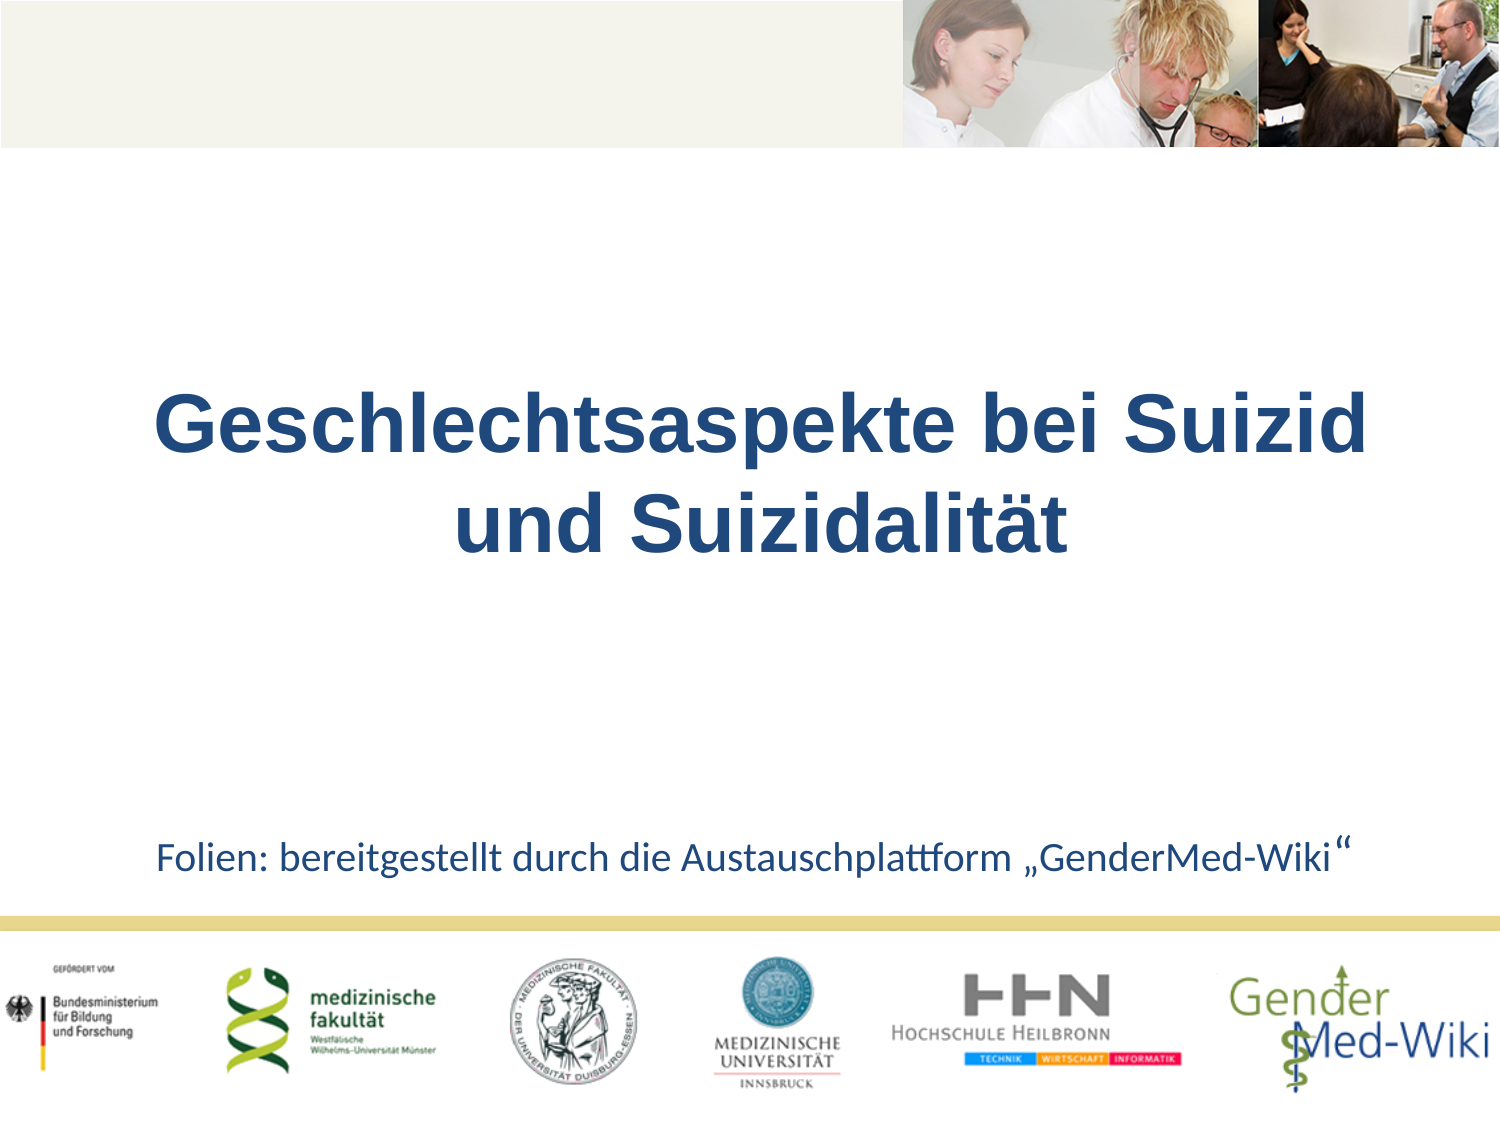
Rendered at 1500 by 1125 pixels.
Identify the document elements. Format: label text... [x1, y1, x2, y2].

picture [5, 956, 1489, 1094]
picture [903, 0, 1500, 149]
title Geschlechtsaspekte bei Suizid und Suizidalität [123, 361, 1399, 603]
